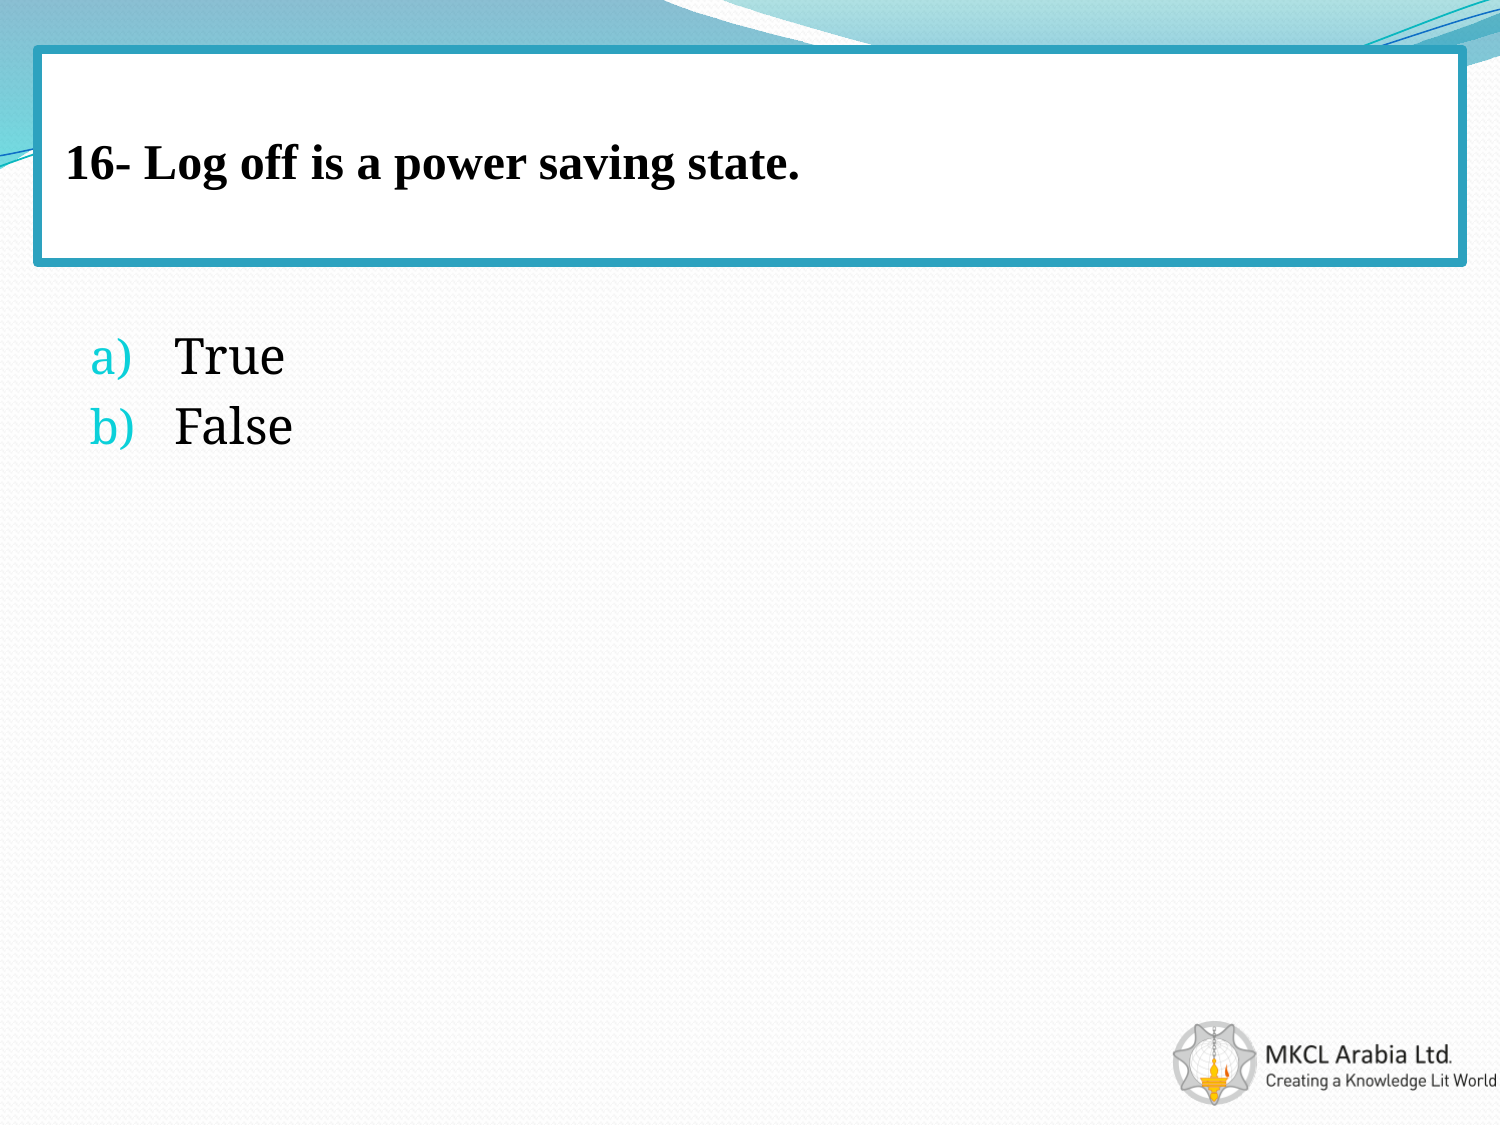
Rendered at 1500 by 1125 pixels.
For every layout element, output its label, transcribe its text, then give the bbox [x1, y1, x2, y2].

list True False [75, 317, 1425, 1038]
title 16- Log off is a power saving state. [50, 62, 1400, 250]
picture [1172, 1021, 1496, 1106]
